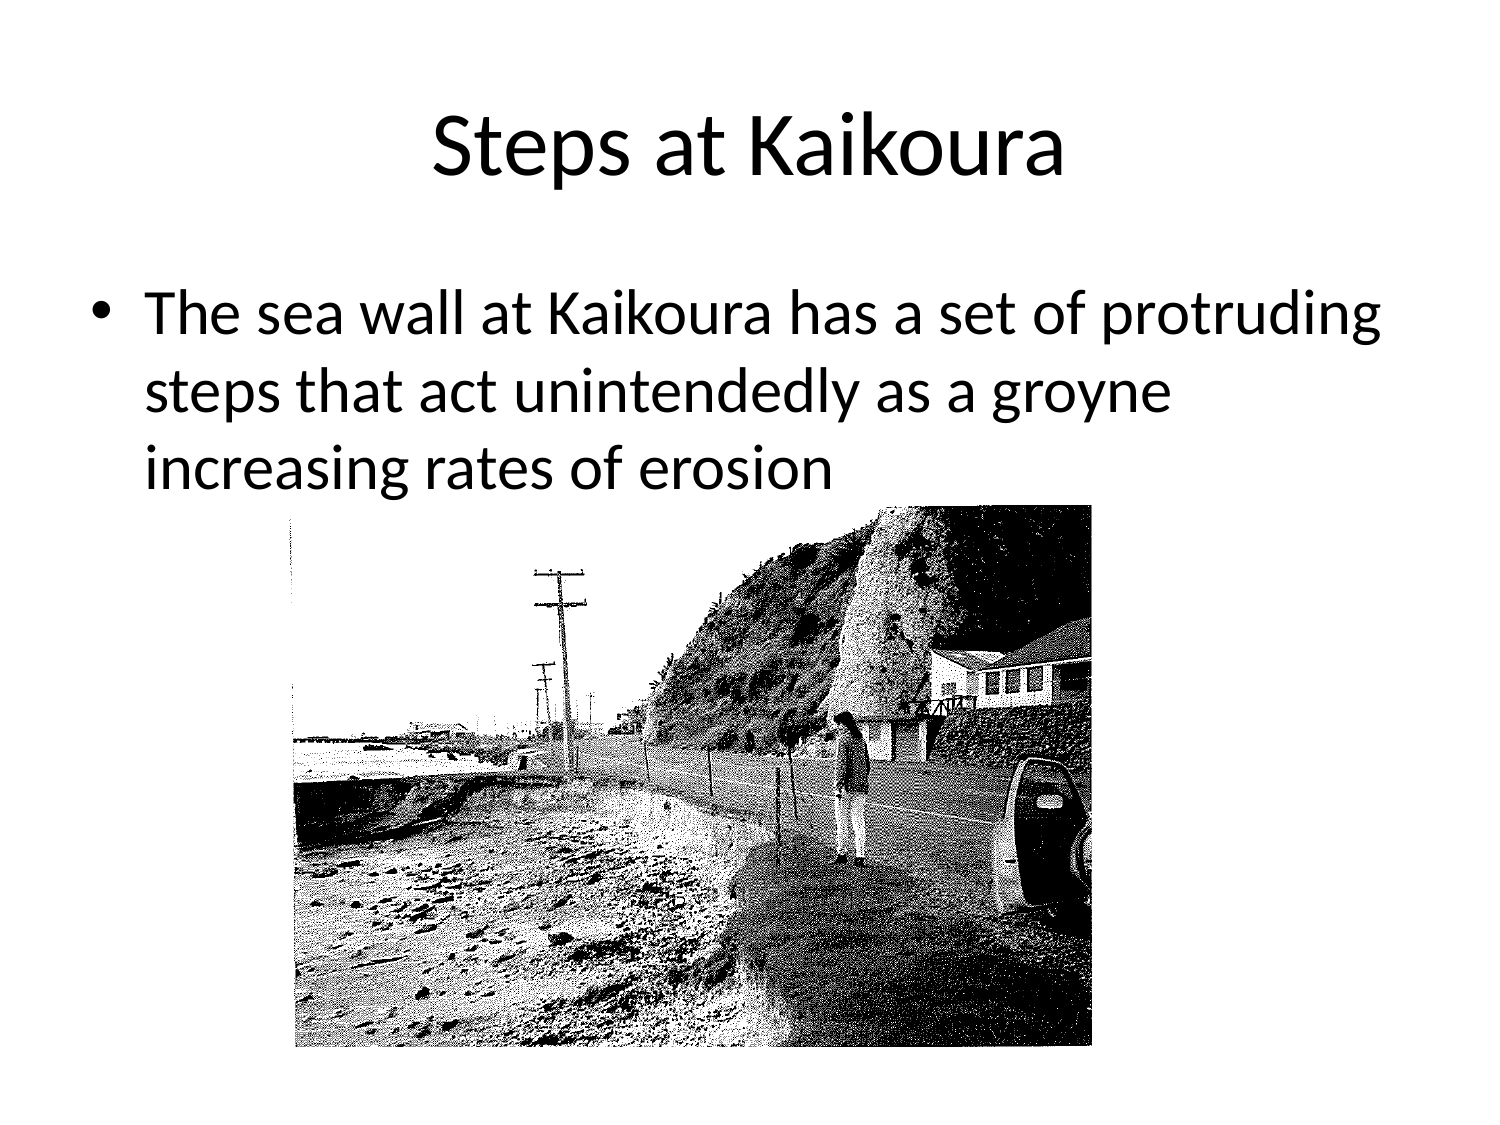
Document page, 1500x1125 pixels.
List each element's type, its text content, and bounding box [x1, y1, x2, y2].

picture [287, 505, 1101, 1048]
list The sea wall at Kaikoura has a set of protruding steps that act unintendedly as a groyne increasing rates of erosion [74, 262, 1426, 513]
title Steps at Kaikoura [74, 44, 1426, 233]
